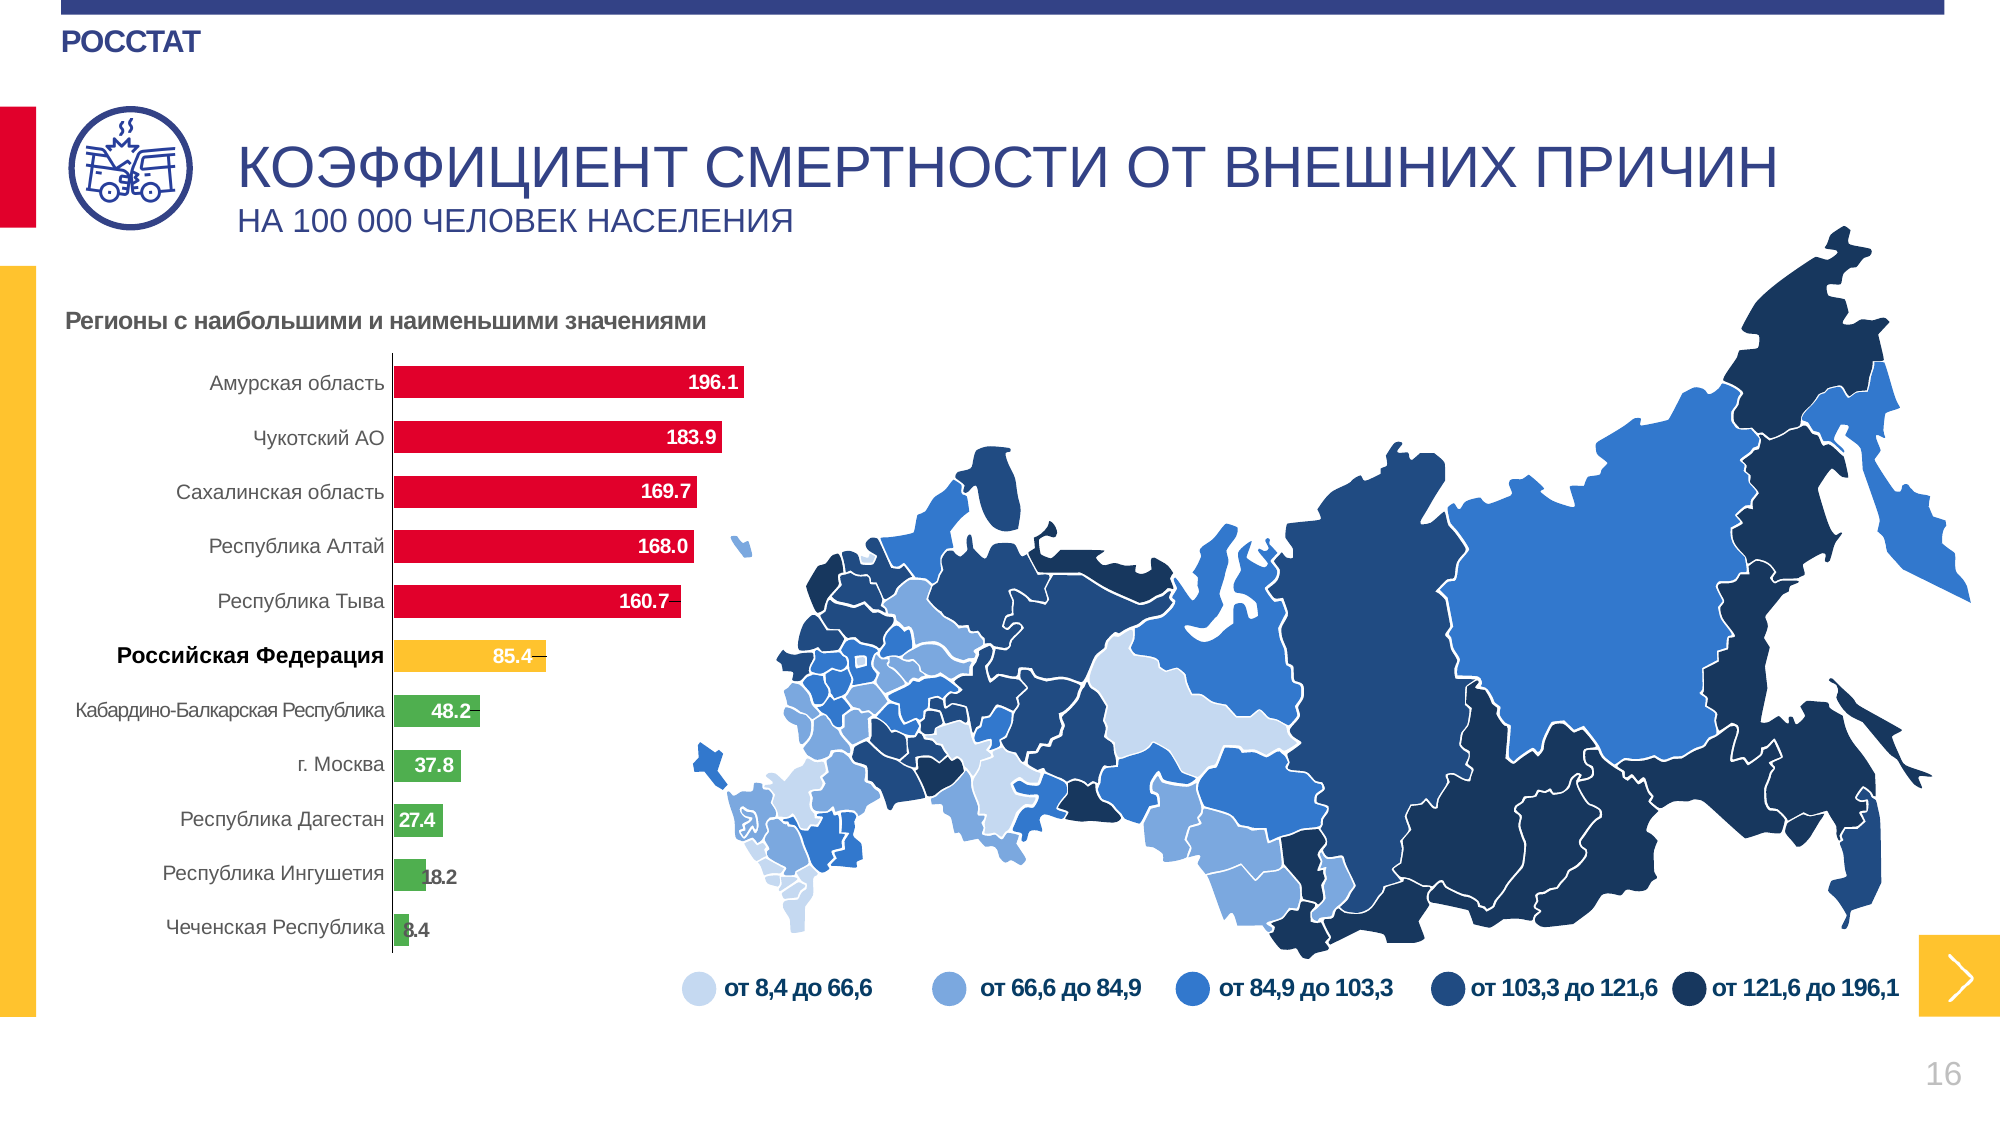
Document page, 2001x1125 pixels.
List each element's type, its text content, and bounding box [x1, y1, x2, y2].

table_cell Республика Дагестан [25, 791, 363, 845]
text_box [932, 963, 1158, 1010]
chart [363, 331, 852, 981]
table_cell Республика Алтай [25, 519, 363, 573]
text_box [681, 963, 889, 1010]
table_cell Чеченская Республика [25, 900, 363, 954]
text_box КОЭФФИЦИЕНТ СМЕРТНОСТИ ОТ ВНЕШНИХ ПРИЧИН НА 100 000 ЧЕЛОВЕК НАСЕЛЕНИЯ [222, 135, 1830, 260]
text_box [1672, 963, 1916, 1010]
table_cell Чукотский АО [25, 410, 363, 465]
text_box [1431, 963, 1672, 1010]
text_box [71, 109, 190, 228]
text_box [692, 225, 1971, 960]
text_box Регионы с наибольшими и наименьшими значениями [50, 297, 692, 342]
table_cell Российская Федерация [25, 628, 363, 682]
table_cell Кабардино-Балкарская Республика [25, 682, 363, 736]
table_cell Республика Тыва [25, 573, 363, 628]
table_cell Республика Ингушетия [25, 845, 363, 900]
table_header Амурская область [25, 356, 363, 410]
slide_number 16 [1527, 1042, 1978, 1103]
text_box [1175, 963, 1410, 1010]
table_cell Сахалинская область [25, 465, 363, 519]
table_cell г. Москва [25, 736, 363, 791]
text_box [1918, 934, 2000, 1017]
